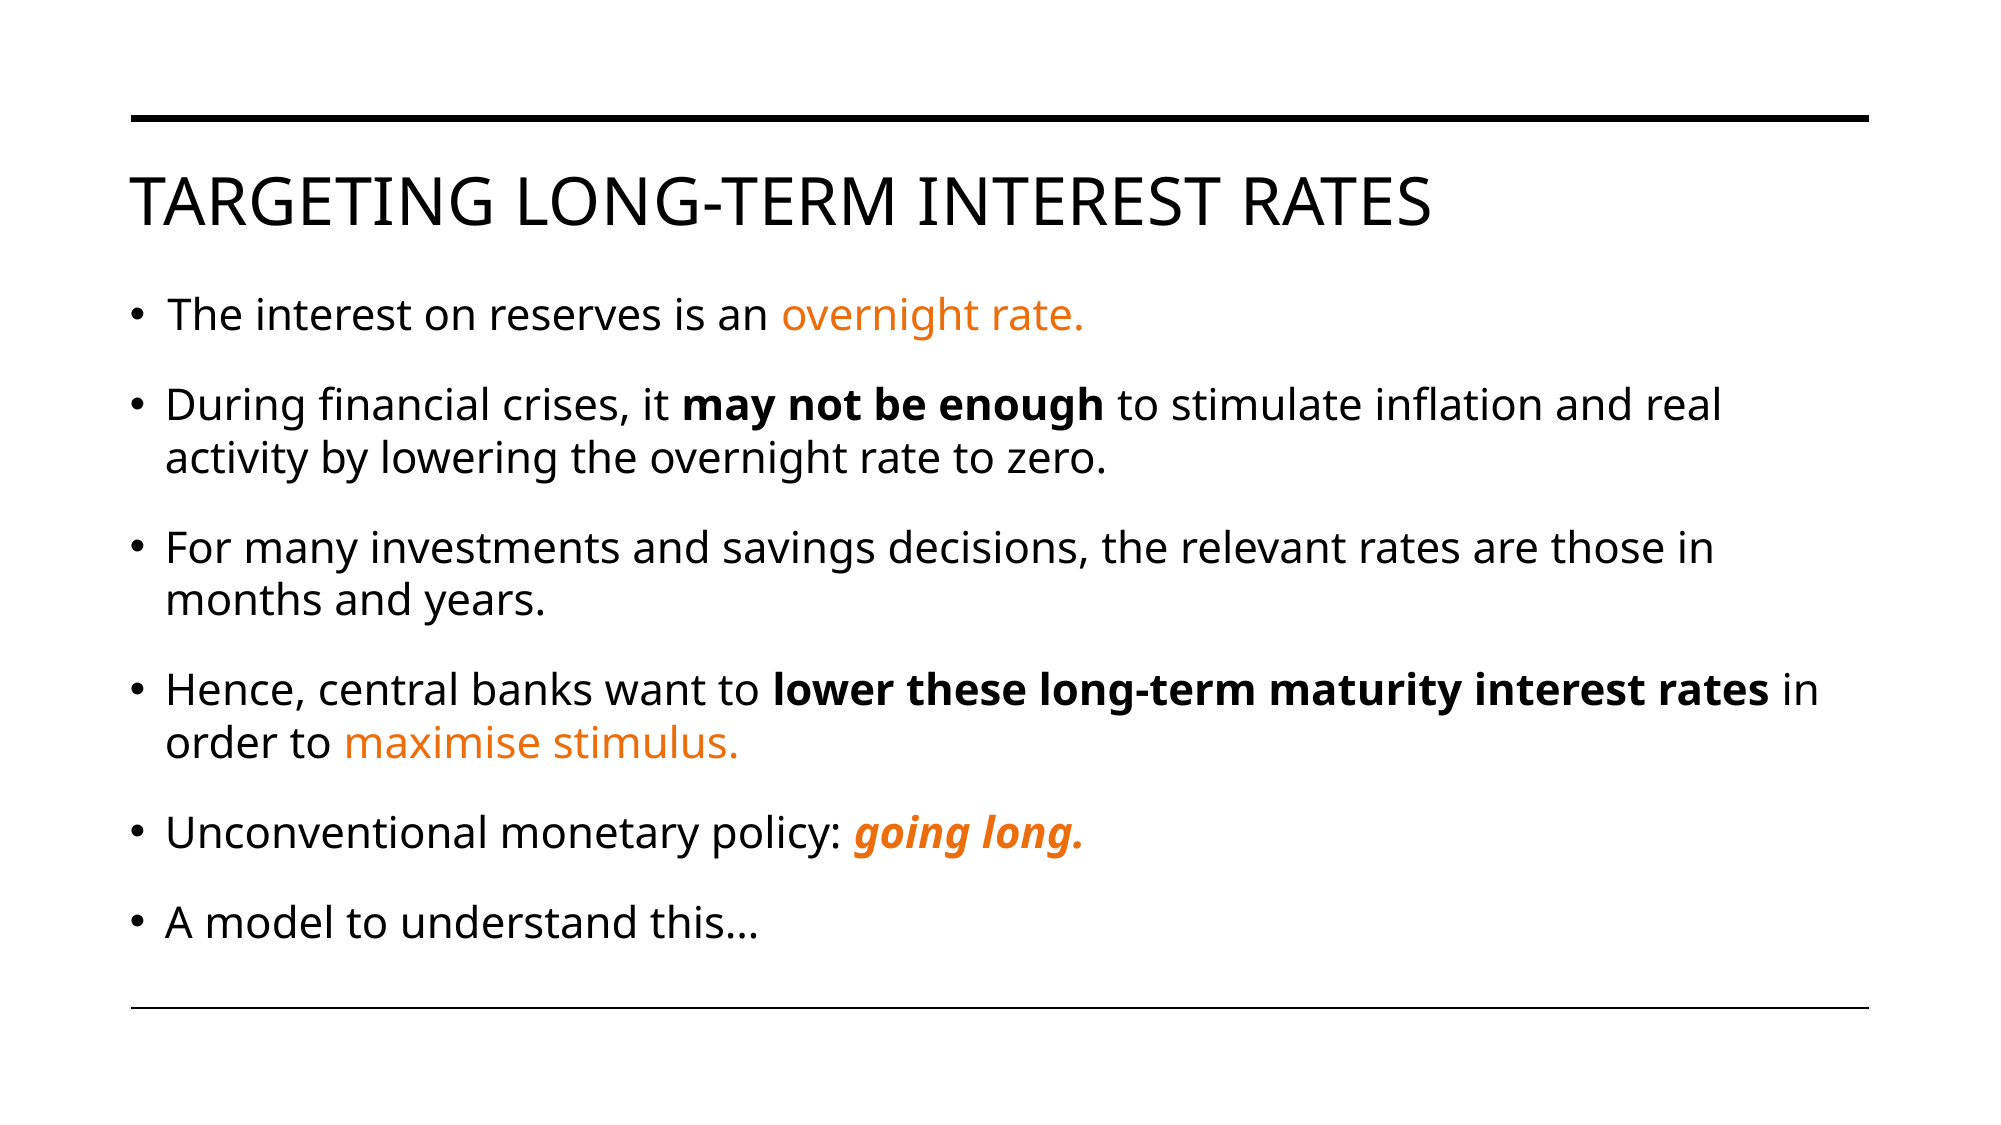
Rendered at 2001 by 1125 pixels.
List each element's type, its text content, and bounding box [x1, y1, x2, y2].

list The interest on reserves is an overnight rate. During financial crises, it may not be enough to stimulate inflation and real activity by lowering the overnight rate to zero. For many investments and savings decisions, the relevant rates are those in months and years. Hence, central banks want to lower these long-term maturity interest rates in order to maximise stimulus. Unconventional monetary policy: going long. A model to understand this… [114, 279, 1869, 997]
title Targeting long-term interest rates [114, 151, 1869, 236]
